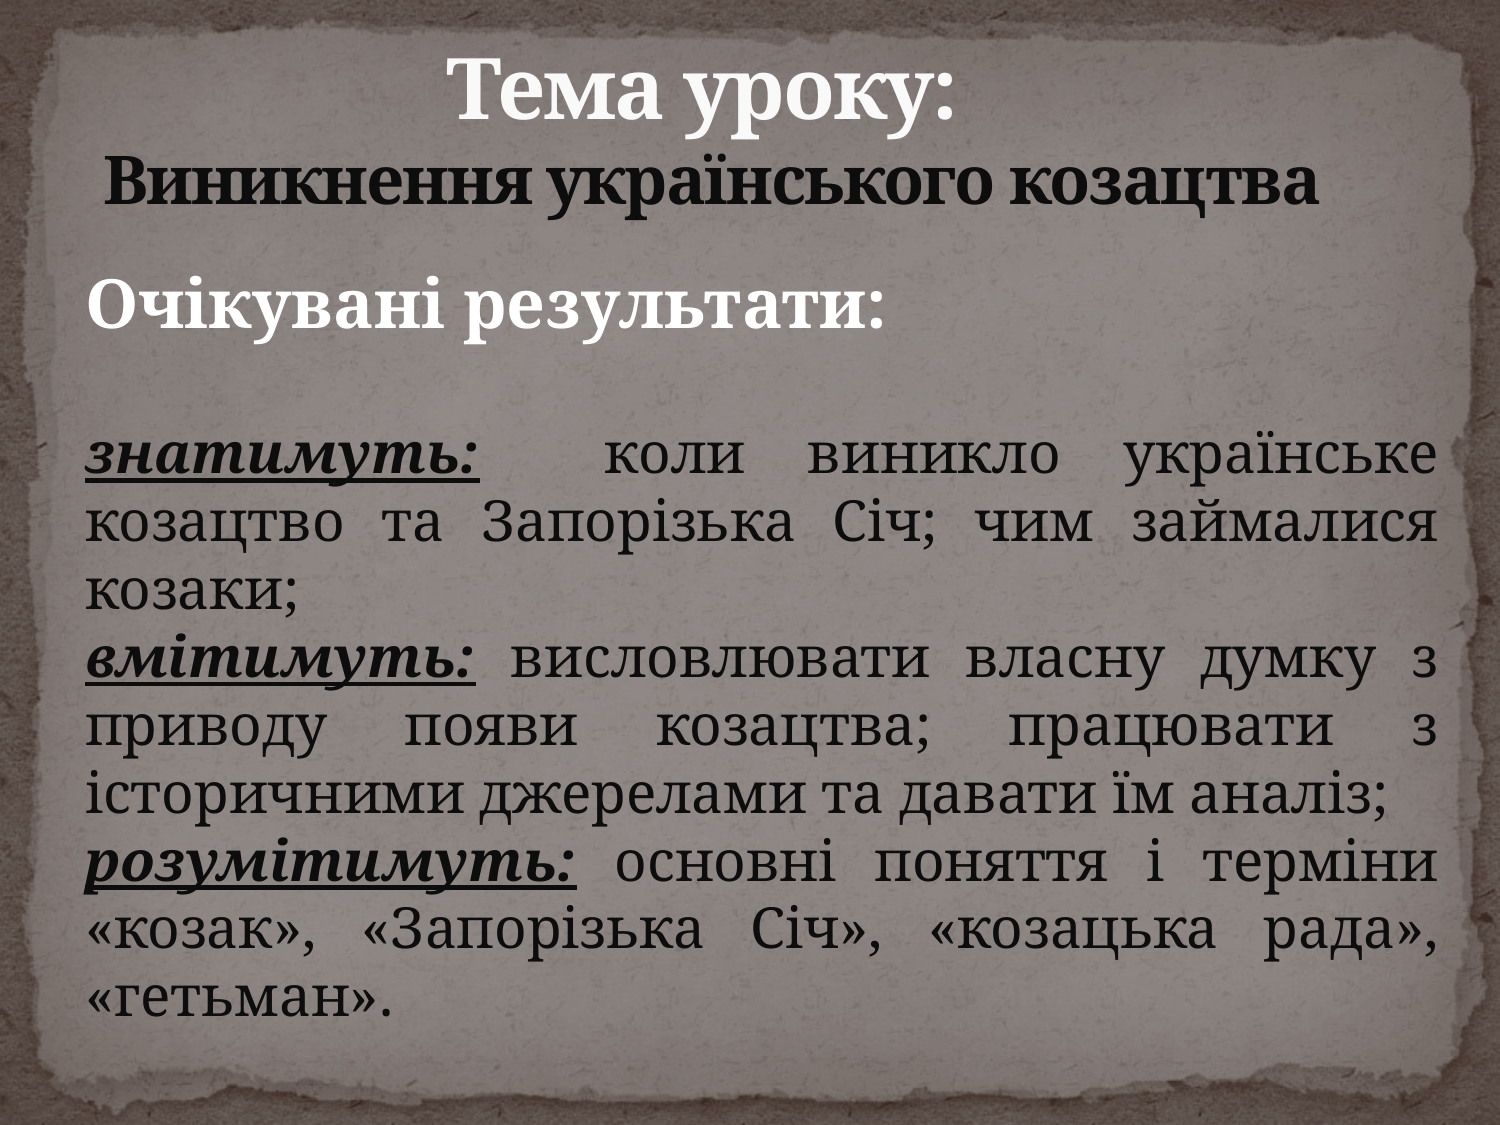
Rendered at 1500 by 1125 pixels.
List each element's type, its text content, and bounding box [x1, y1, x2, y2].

text_box Очікувані результати: знатимуть: коли виникло українське козацтво та Запорізька Січ; чим займалися козаки; вмітимуть: висловлювати власну думку з приводу появи козацтва; працювати з історичними джерелами та давати їм аналіз; розумітимуть: основні поняття і терміни «козак», «Запорізька Січ», «козацька рада», «гетьман». [70, 246, 1454, 1043]
title Тема уроку: Виникнення українського козацтва [0, 24, 1425, 225]
